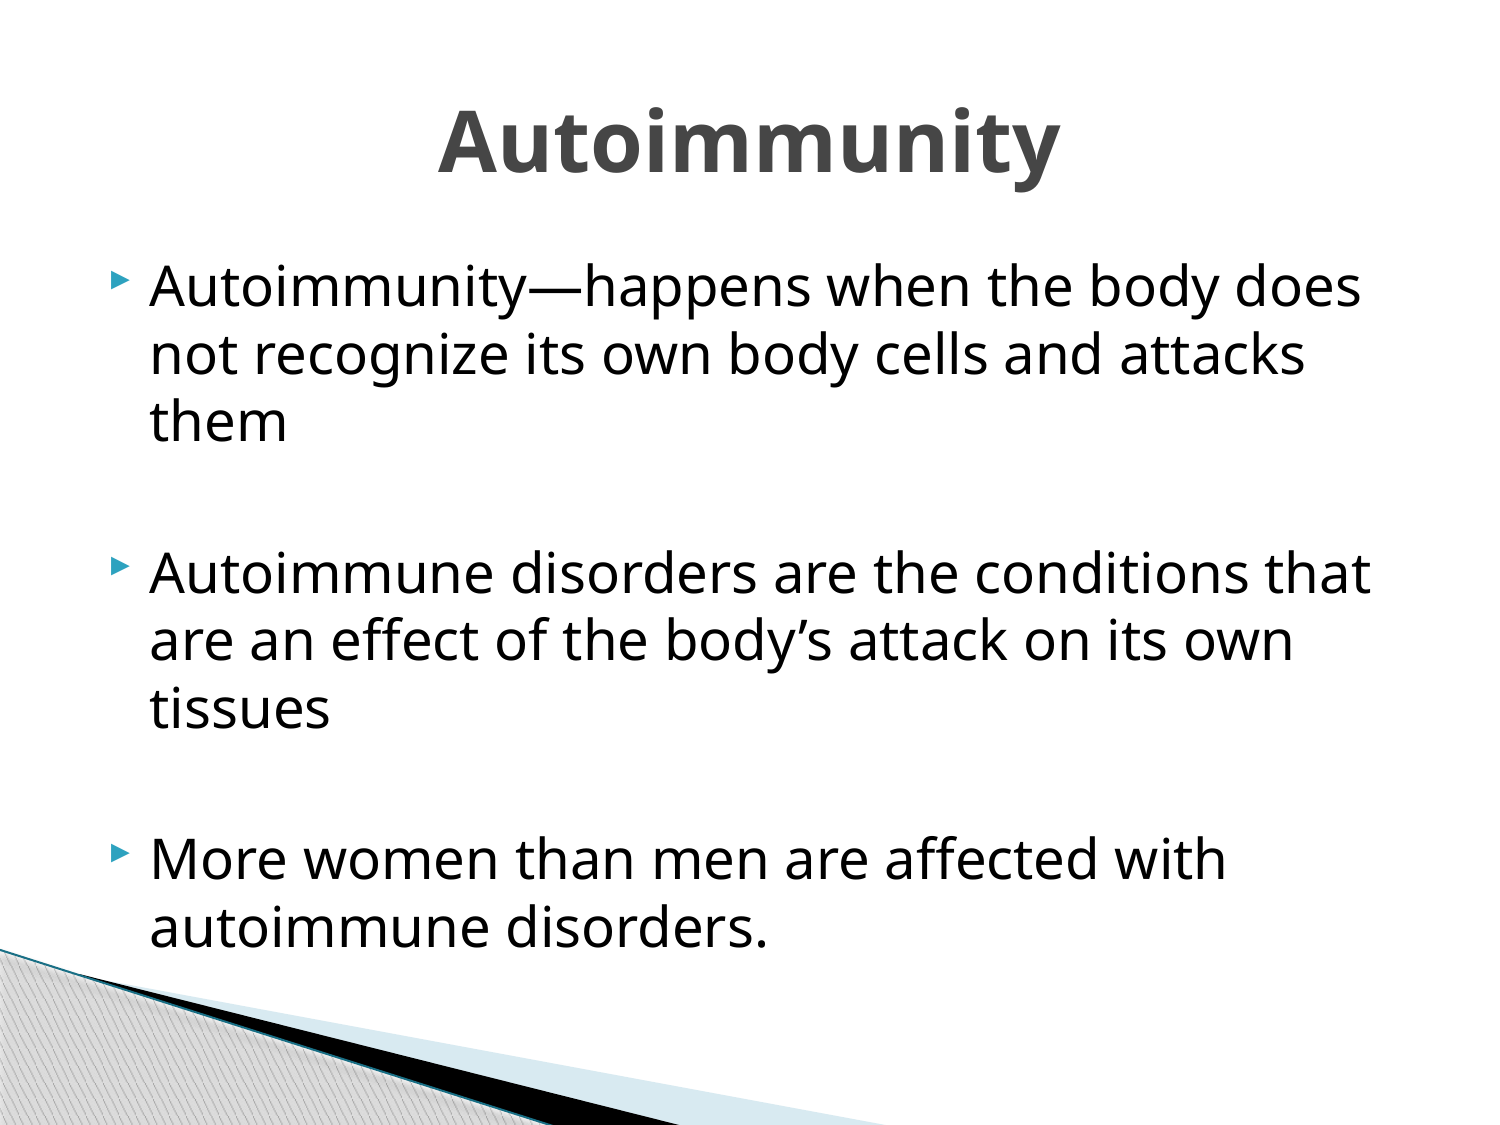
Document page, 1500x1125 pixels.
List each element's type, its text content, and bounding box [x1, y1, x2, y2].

list Autoimmunity—happens when the body does not recognize its own body cells and attacks them Autoimmune disorders are the conditions that are an effect of the body’s attack on its own tissues More women than men are affected with autoimmune disorders. [74, 242, 1426, 986]
title Autoimmunity [75, 45, 1425, 233]
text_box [248, 229, 1250, 897]
